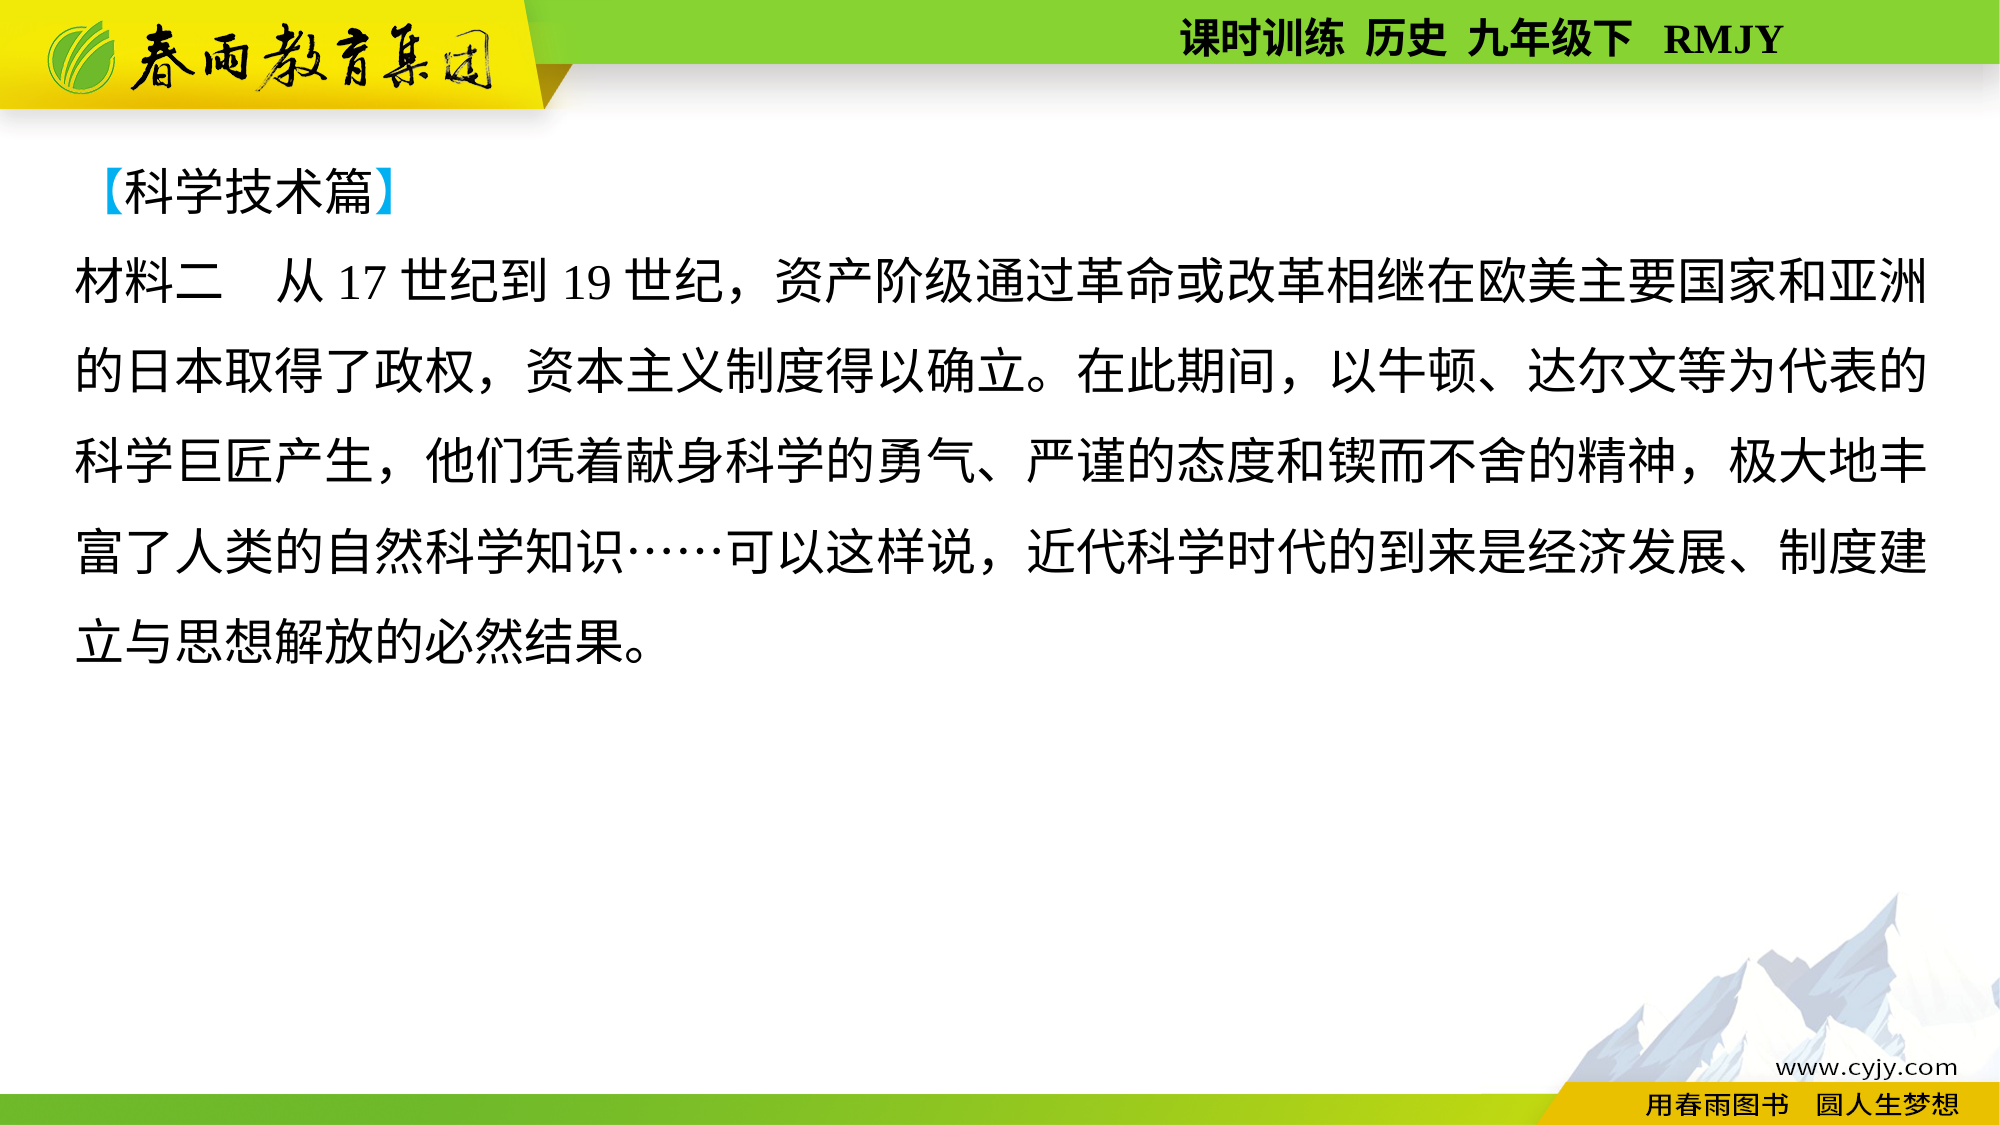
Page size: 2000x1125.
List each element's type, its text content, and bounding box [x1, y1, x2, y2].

list 【科学技术篇】 材料二 从17世纪到19世纪，资产阶级通过革命或改革相继在欧美主要国家和亚洲的日本取得了政权，资本主义制度得以确立。在此期间，以牛顿、达尔文等为代表的科学巨匠产生，他们凭着献身科学的勇气、严谨的态度和锲而不舍的精神，极大地丰富了人类的自然科学知识……可以这样说，近代科学时代的到来是经济发展、制度建立与思想解放的必然结果。 [59, 122, 1944, 672]
picture [0, 0, 2000, 1125]
